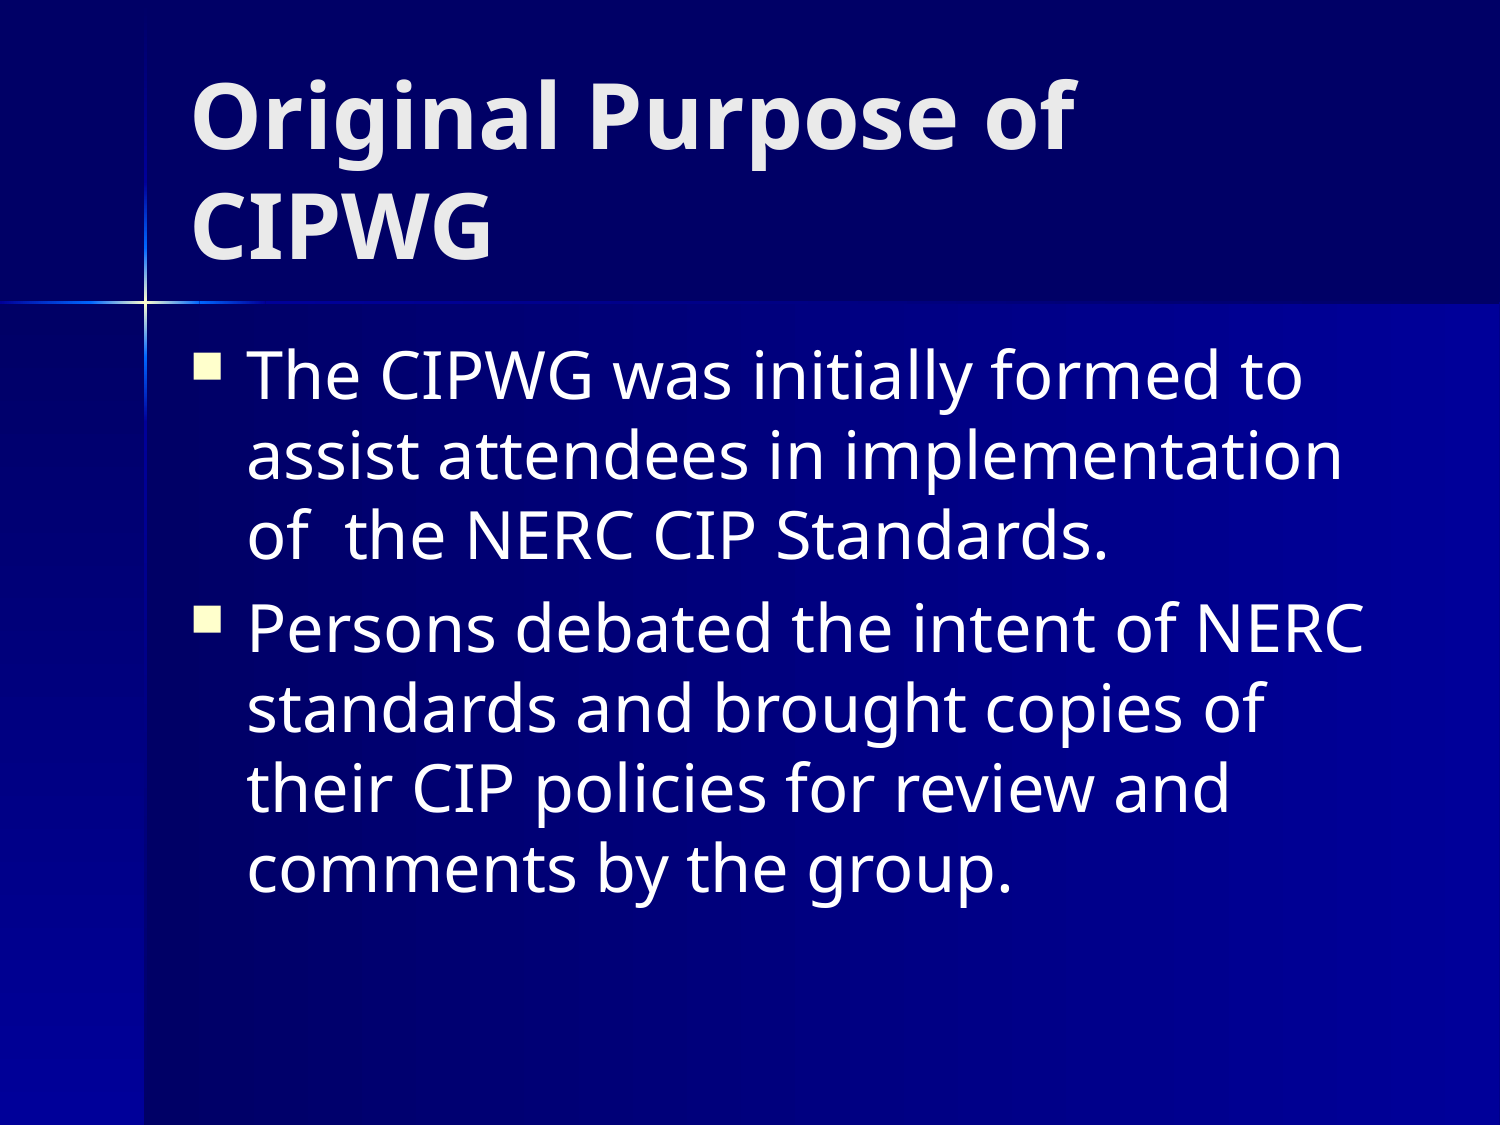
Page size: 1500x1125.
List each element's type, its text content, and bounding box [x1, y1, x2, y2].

title Original Purpose of CIPWG [174, 50, 1413, 285]
list The CIPWG was initially formed to assist attendees in implementation of the NERC CIP Standards. Persons debated the intent of NERC standards and brought copies of their CIP policies for review and comments by the group. [174, 324, 1413, 1000]
